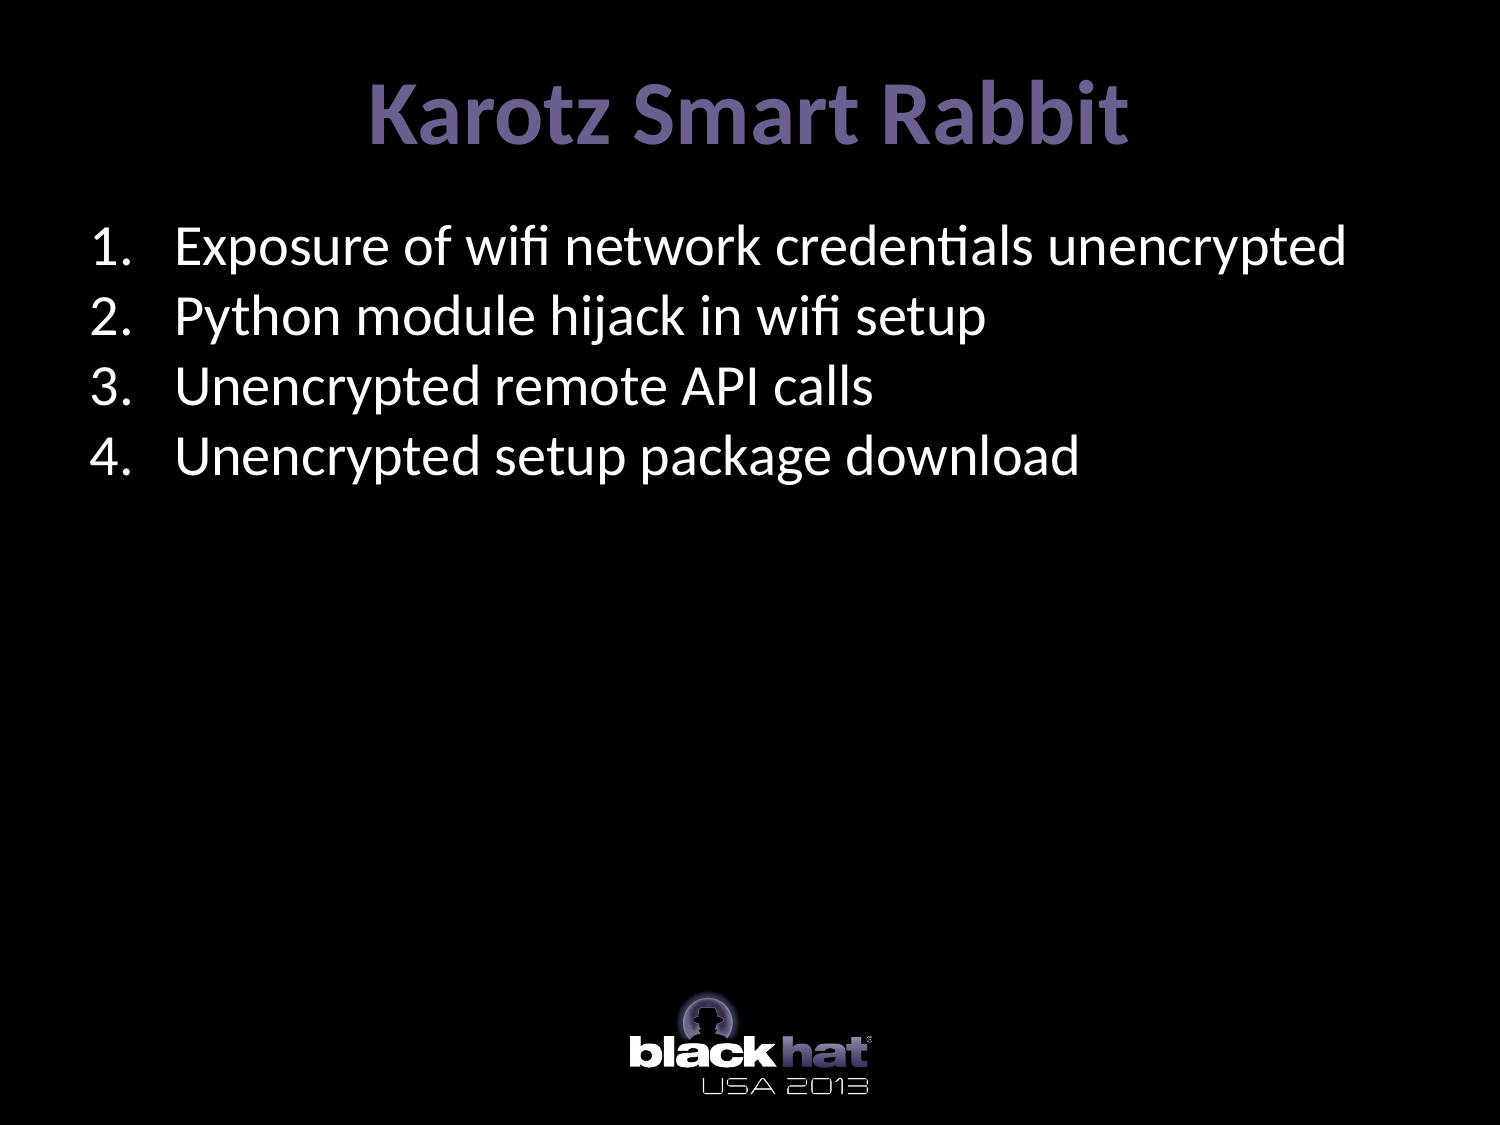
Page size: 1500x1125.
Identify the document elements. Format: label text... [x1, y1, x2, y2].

picture [628, 987, 872, 1100]
text_box Karotz Smart Rabbit [74, 45, 1425, 233]
text_box Exposure of wifi network credentials unencrypted Python module hijack in wifi setup Unencrypted remote API calls Unencrypted setup package download [74, 233, 1425, 495]
